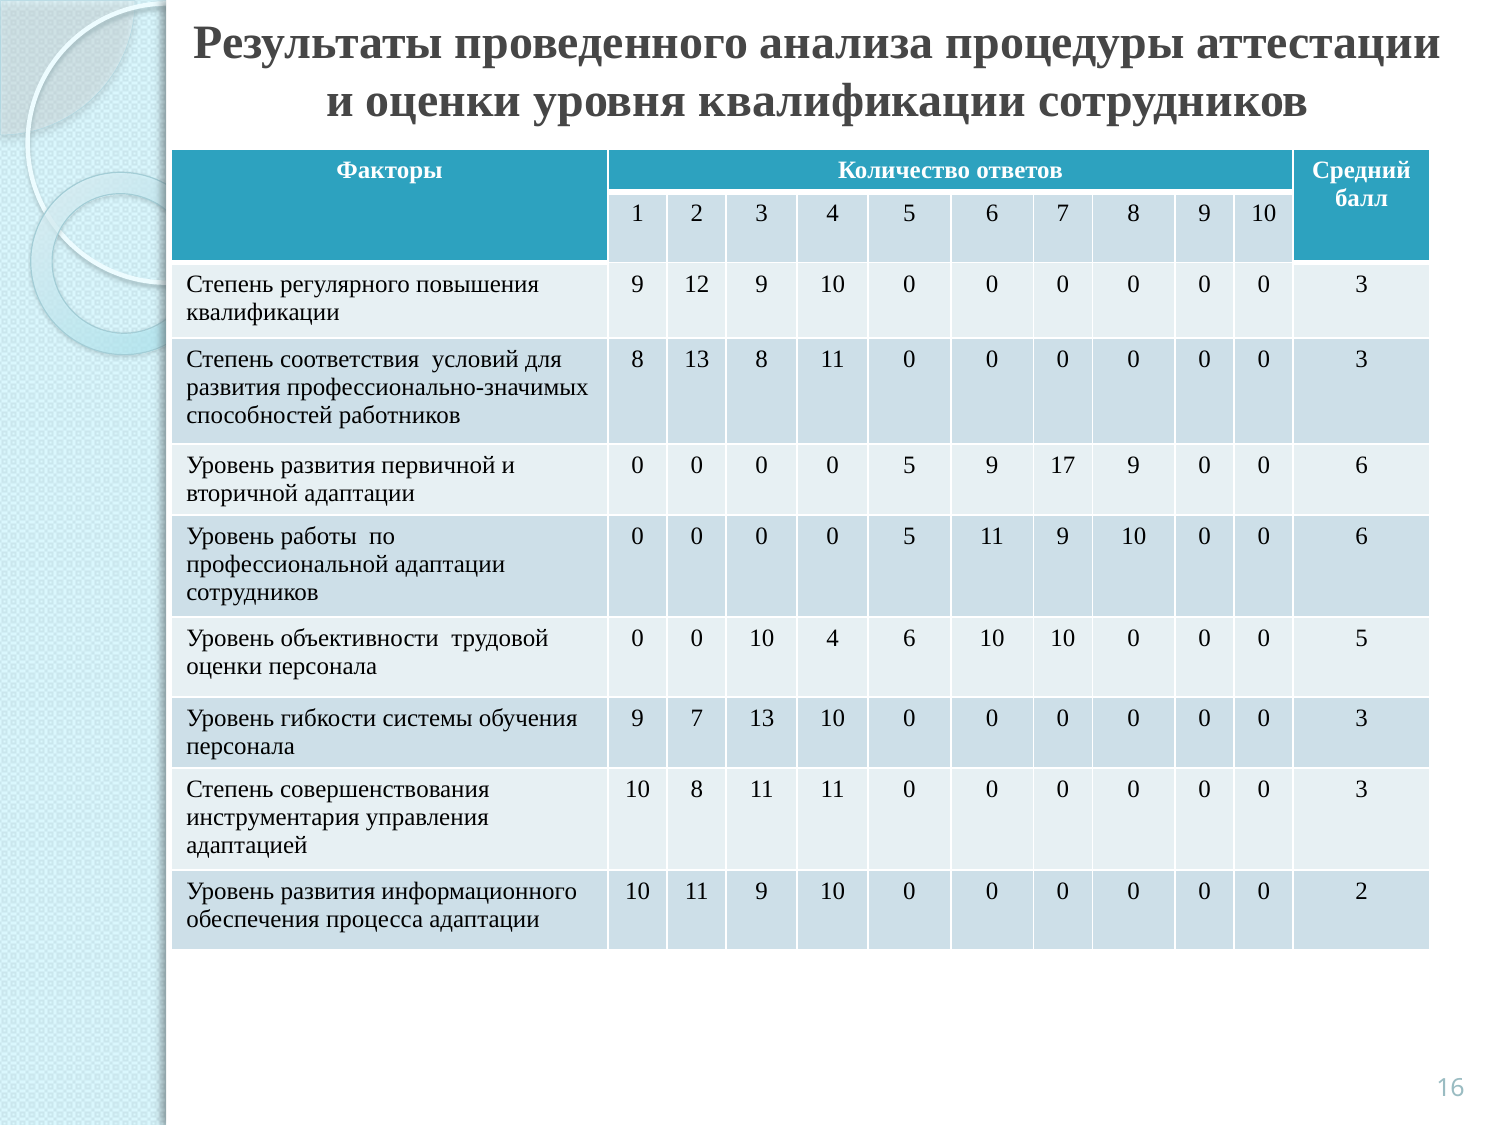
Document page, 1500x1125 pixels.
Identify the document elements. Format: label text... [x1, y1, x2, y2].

table_cell 0 [1034, 698, 1092, 767]
table_cell 3 [1294, 769, 1429, 869]
table_cell 6 [952, 195, 1033, 262]
table_cell 0 [1235, 698, 1292, 767]
table_cell 11 [668, 871, 725, 949]
table_cell 0 [727, 445, 796, 514]
table_cell 12 [668, 263, 725, 337]
table_cell 8 [668, 769, 725, 869]
table_cell 10 [798, 871, 867, 949]
table_cell 0 [869, 339, 950, 443]
table_cell 5 [1294, 618, 1429, 696]
table_cell 9 [609, 698, 666, 767]
table_cell Уровень объективности трудовой оценки персонала [172, 618, 607, 696]
table_cell 6 [869, 618, 950, 696]
table_cell 0 [798, 445, 867, 514]
table_cell 0 [869, 871, 950, 949]
table_cell 0 [1235, 516, 1292, 616]
table_cell 0 [1034, 871, 1092, 949]
table_cell 0 [1235, 618, 1292, 696]
table_cell 9 [1093, 445, 1174, 514]
table_cell 17 [1034, 445, 1092, 514]
table_cell 0 [798, 516, 867, 616]
table_cell 5 [869, 195, 950, 262]
table_cell 0 [609, 516, 666, 616]
table_cell 0 [1176, 445, 1233, 514]
table_cell 10 [609, 871, 666, 949]
table_cell 0 [1093, 263, 1174, 337]
table_cell 0 [952, 339, 1033, 443]
table_cell 0 [869, 263, 950, 337]
table_cell 8 [609, 339, 666, 443]
table_cell 10 [1034, 618, 1092, 696]
table_cell 0 [869, 698, 950, 767]
table_cell 9 [727, 871, 796, 949]
table_cell 0 [1235, 339, 1292, 443]
table_cell 13 [668, 339, 725, 443]
table_cell 1 [609, 195, 666, 262]
table_cell 9 [952, 445, 1033, 514]
table_cell 3 [1294, 339, 1429, 443]
table_cell 10 [609, 769, 666, 869]
table_cell 0 [952, 871, 1033, 949]
table_cell 0 [609, 618, 666, 696]
table_cell 9 [1176, 195, 1233, 262]
table_cell 0 [668, 516, 725, 616]
table_cell 0 [1176, 769, 1233, 869]
table_cell 13 [727, 698, 796, 767]
table_header Факторы [172, 150, 607, 260]
table_cell 0 [952, 263, 1033, 337]
slide_number 16 [1413, 1034, 1488, 1113]
table_cell Уровень развития информационного обеспечения процесса адаптации [172, 871, 607, 949]
table_cell Уровень работы по профессиональной адаптации сотрудников [172, 516, 607, 616]
table_cell 3 [1294, 698, 1429, 767]
table_cell 0 [1093, 871, 1174, 949]
table_cell 0 [1235, 445, 1292, 514]
table_cell 0 [952, 698, 1033, 767]
table_cell 8 [727, 339, 796, 443]
table_header Средний балл [1294, 150, 1429, 260]
table_cell 7 [668, 698, 725, 767]
table_cell 0 [869, 769, 950, 869]
table_cell 10 [1093, 516, 1174, 616]
table_cell 0 [1093, 769, 1174, 869]
table_cell 10 [798, 698, 867, 767]
table_cell Степень совершенствования инструментария управления адаптацией [172, 769, 607, 869]
table_cell 10 [727, 618, 796, 696]
title Результаты проведенного анализа процедуры аттестации и оценки уровня квалификации сотрудников [171, 0, 1466, 138]
table_cell 0 [1176, 618, 1233, 696]
table_cell 10 [1235, 195, 1292, 262]
table_cell 0 [668, 445, 725, 514]
table_cell 11 [727, 769, 796, 869]
table_cell 0 [1235, 769, 1292, 869]
table_cell 0 [1176, 339, 1233, 443]
table_header Количество ответов [609, 150, 1292, 189]
table_cell 3 [1294, 265, 1429, 337]
table_cell 9 [727, 263, 796, 337]
table_cell 9 [1034, 516, 1092, 616]
table_cell Уровень развития первичной и вторичной адаптации [172, 445, 607, 514]
table_cell 11 [798, 339, 867, 443]
table_cell 11 [798, 769, 867, 869]
table_cell 6 [1294, 445, 1429, 514]
table_cell 5 [869, 516, 950, 616]
table_cell 0 [1176, 698, 1233, 767]
table_cell 0 [1034, 339, 1092, 443]
table_cell 0 [1176, 871, 1233, 949]
table_cell 9 [609, 263, 666, 337]
table_cell 0 [668, 618, 725, 696]
table_cell 2 [668, 195, 725, 262]
table_cell 5 [869, 445, 950, 514]
table_cell 10 [798, 263, 867, 337]
table_cell 0 [1093, 698, 1174, 767]
table_cell 0 [952, 769, 1033, 869]
table_cell Степень соответствия условий для развития профессионально-значимых способностей работников [172, 339, 607, 443]
table_cell 11 [952, 516, 1033, 616]
table_cell 0 [1093, 618, 1174, 696]
table_cell 7 [1034, 195, 1092, 262]
table_cell 0 [1034, 769, 1092, 869]
table_cell 2 [1294, 871, 1429, 949]
table_cell 8 [1093, 195, 1174, 262]
table_cell 4 [798, 618, 867, 696]
table_cell 0 [727, 516, 796, 616]
table_cell 4 [798, 195, 867, 262]
table_cell 0 [609, 445, 666, 514]
table_cell 0 [1176, 516, 1233, 616]
table_cell 6 [1294, 516, 1429, 616]
table_cell 0 [1093, 339, 1174, 443]
table_cell 3 [727, 195, 796, 262]
table_cell Уровень гибкости системы обучения персонала [172, 698, 607, 767]
table_cell 0 [1235, 263, 1292, 337]
table_cell Степень регулярного повышения квалификации [172, 265, 607, 337]
table_cell 0 [1235, 871, 1292, 949]
table_cell 0 [1034, 263, 1092, 337]
table_cell 10 [952, 618, 1033, 696]
table_cell 0 [1176, 263, 1233, 337]
